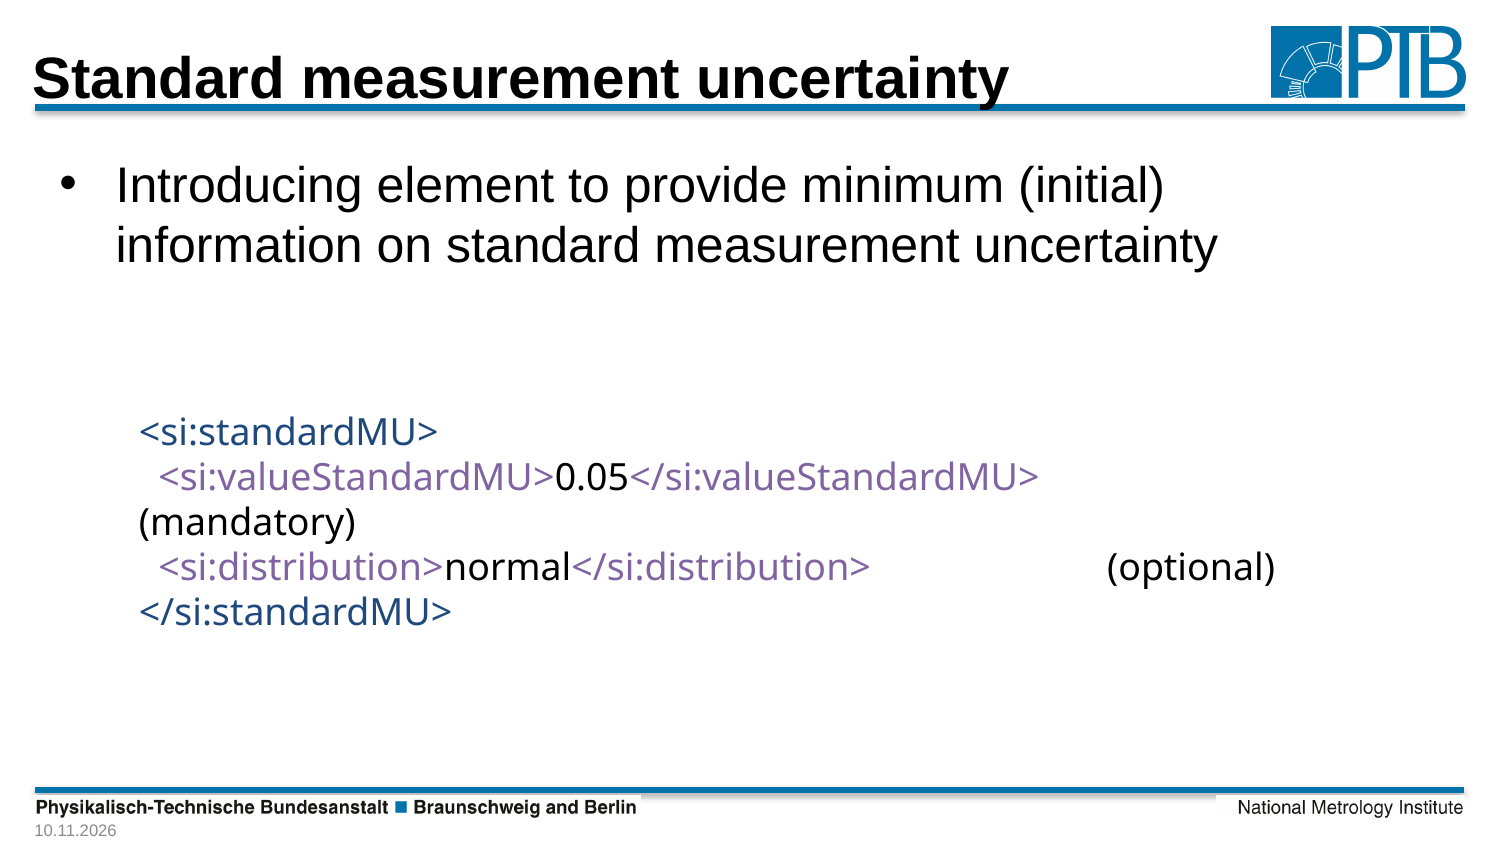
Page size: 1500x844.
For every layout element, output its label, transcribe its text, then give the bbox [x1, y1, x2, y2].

picture [33, 795, 641, 815]
picture [1459, 80, 1467, 98]
text_box <si:standardMU> <si:valueStandardMU>0.05</si:valueStandardMU> (mandatory) <si:distribution>normal</si:distribution> (optional) </si:standardMU> [123, 400, 1365, 641]
title Standard measurement uncertainty [17, 26, 1459, 123]
picture [1216, 795, 1465, 819]
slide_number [19, 815, 669, 844]
text_box Introducing element to provide minimum (initial) information on standard measurement uncertainty [44, 145, 1424, 280]
picture [1459, 26, 1467, 75]
